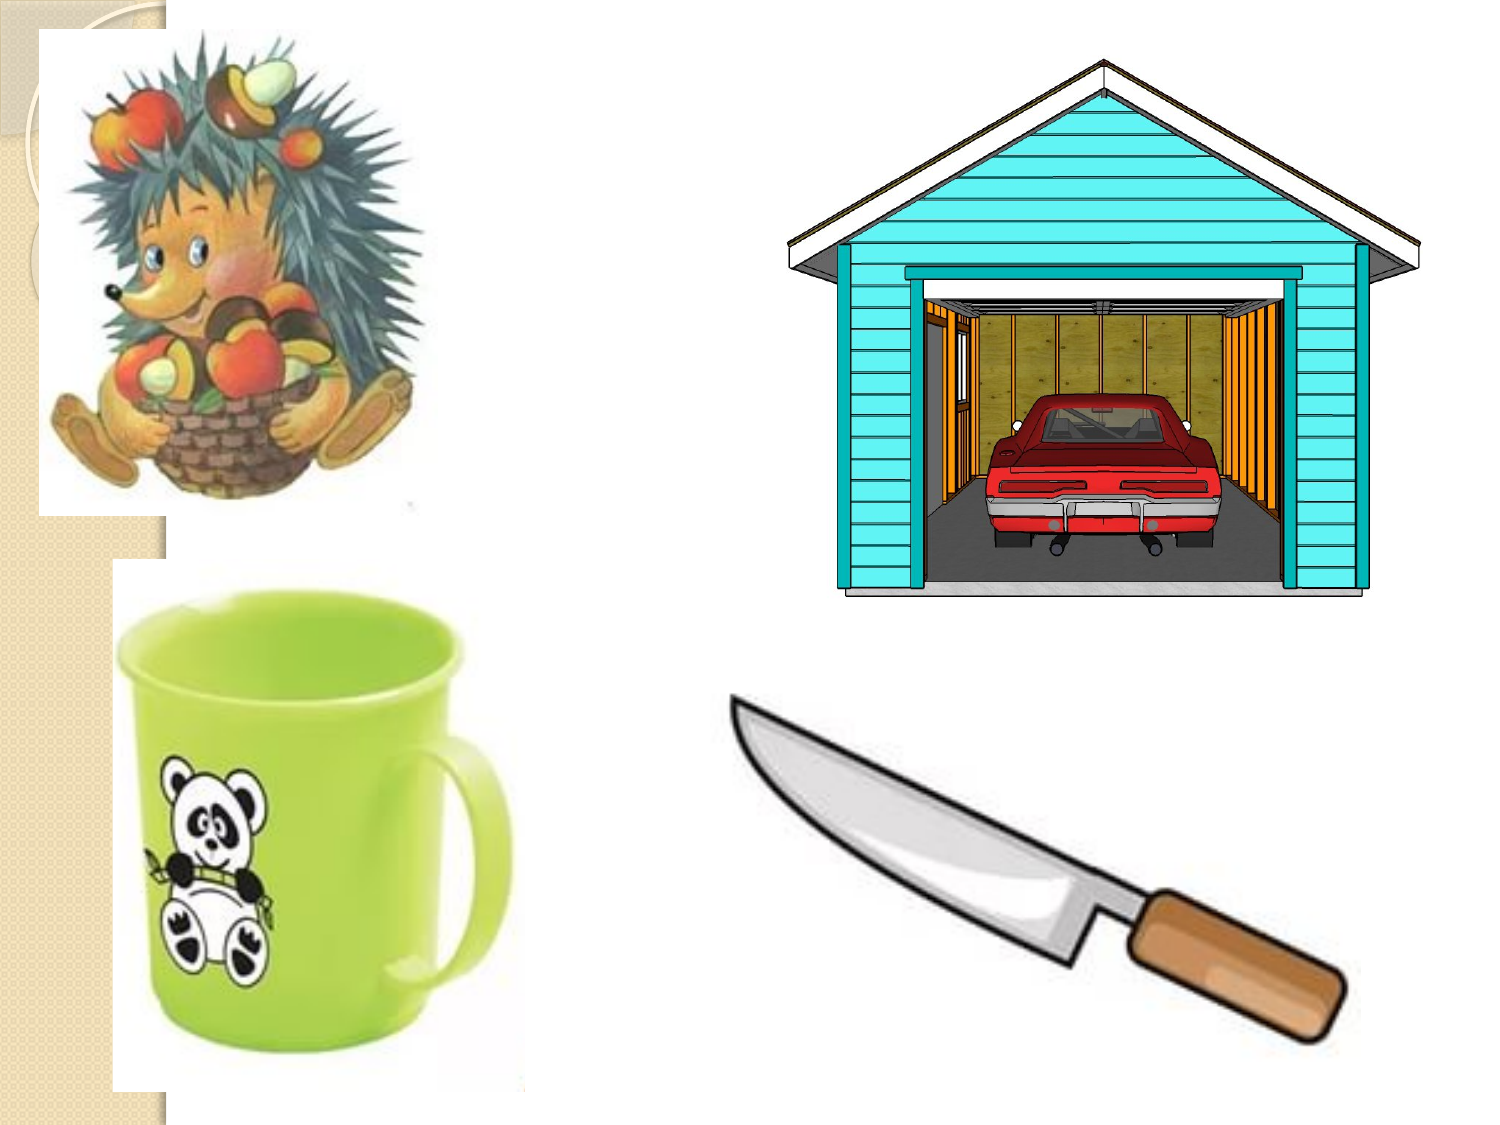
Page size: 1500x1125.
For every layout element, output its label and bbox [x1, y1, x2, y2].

picture [112, 559, 526, 1093]
picture [38, 29, 438, 517]
picture [710, 687, 1362, 1063]
picture [780, 55, 1424, 612]
